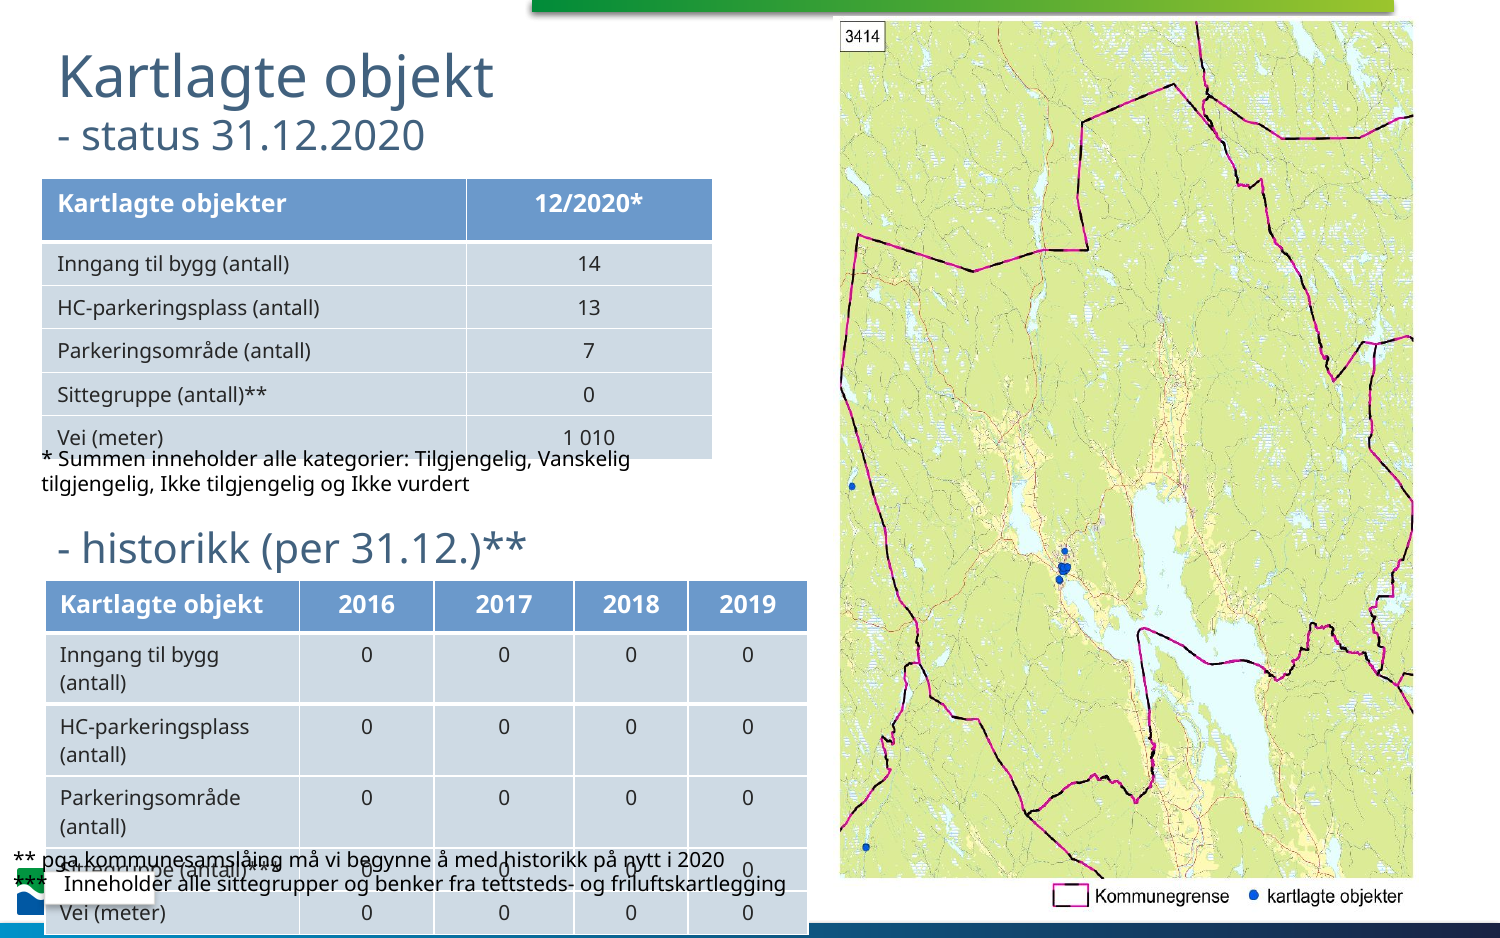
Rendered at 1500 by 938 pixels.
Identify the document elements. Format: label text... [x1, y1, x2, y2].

table_cell 13 [467, 286, 712, 328]
table_header 2019 [689, 581, 807, 631]
table_cell Inngang til bygg (antall) [42, 244, 466, 285]
table_cell 0 [575, 777, 687, 838]
table_cell 1 010 [467, 416, 712, 459]
table_cell 0 [435, 635, 573, 702]
table_cell Parkeringsområde (antall) [42, 329, 466, 372]
table_cell 0 [300, 904, 433, 934]
table_cell 0 [689, 706, 807, 775]
table_cell HC-parkeringsplass (antall) [42, 286, 466, 328]
table_cell 0 [689, 892, 807, 934]
table_header 2018 [575, 581, 687, 631]
table_cell 0 [467, 373, 712, 415]
table_cell 0 [689, 777, 807, 847]
table_cell Vei (meter) [42, 416, 466, 438]
table_cell Inngang til bygg (antall) [46, 635, 299, 702]
table_header 12/2020* [467, 179, 712, 240]
table_cell 0 [575, 904, 687, 934]
table_header Kartlagte objekter [42, 179, 466, 240]
table_cell 0 [300, 777, 433, 838]
table_header 2016 [300, 581, 433, 631]
table_cell 0 [435, 904, 573, 934]
table_header Kartlagte objekt [46, 581, 299, 631]
table_cell Parkeringsområde (antall) [46, 777, 299, 838]
table_cell 0 [575, 706, 687, 775]
table_cell 0 [689, 635, 807, 702]
table_cell Vei (meter) [46, 904, 299, 934]
table_cell 0 [802, 849, 807, 890]
text_box - historikk (per 31.12.)** [42, 496, 828, 580]
table_header 2017 [435, 581, 573, 631]
table_cell 0 [300, 706, 433, 775]
text_box ** pga kommunesamslåing må vi begynne å med historikk på nytt i 2020 *** Inneholder alle sittegrupper og benker fra tettsteds- og friluftskartlegging [0, 838, 802, 904]
table_cell 0 [435, 777, 573, 838]
table_cell 0 [575, 635, 687, 702]
table_cell 7 [467, 329, 712, 372]
table_cell 0 [435, 706, 573, 775]
table_cell HC-parkeringsplass (antall) [46, 706, 299, 775]
table_cell 0 [300, 635, 433, 702]
text_box * Summen inneholder alle kategorier: Tilgjengelig, Vanskelig tilgjengelig, Ikke tilgjengelig og Ikke vurdert [26, 438, 711, 504]
table_cell 14 [467, 244, 712, 285]
picture [833, 16, 1419, 913]
table_cell Sittegruppe (antall)** [42, 373, 466, 415]
text_box Kartlagte objekt - status 31.12.2020 [42, 24, 828, 167]
